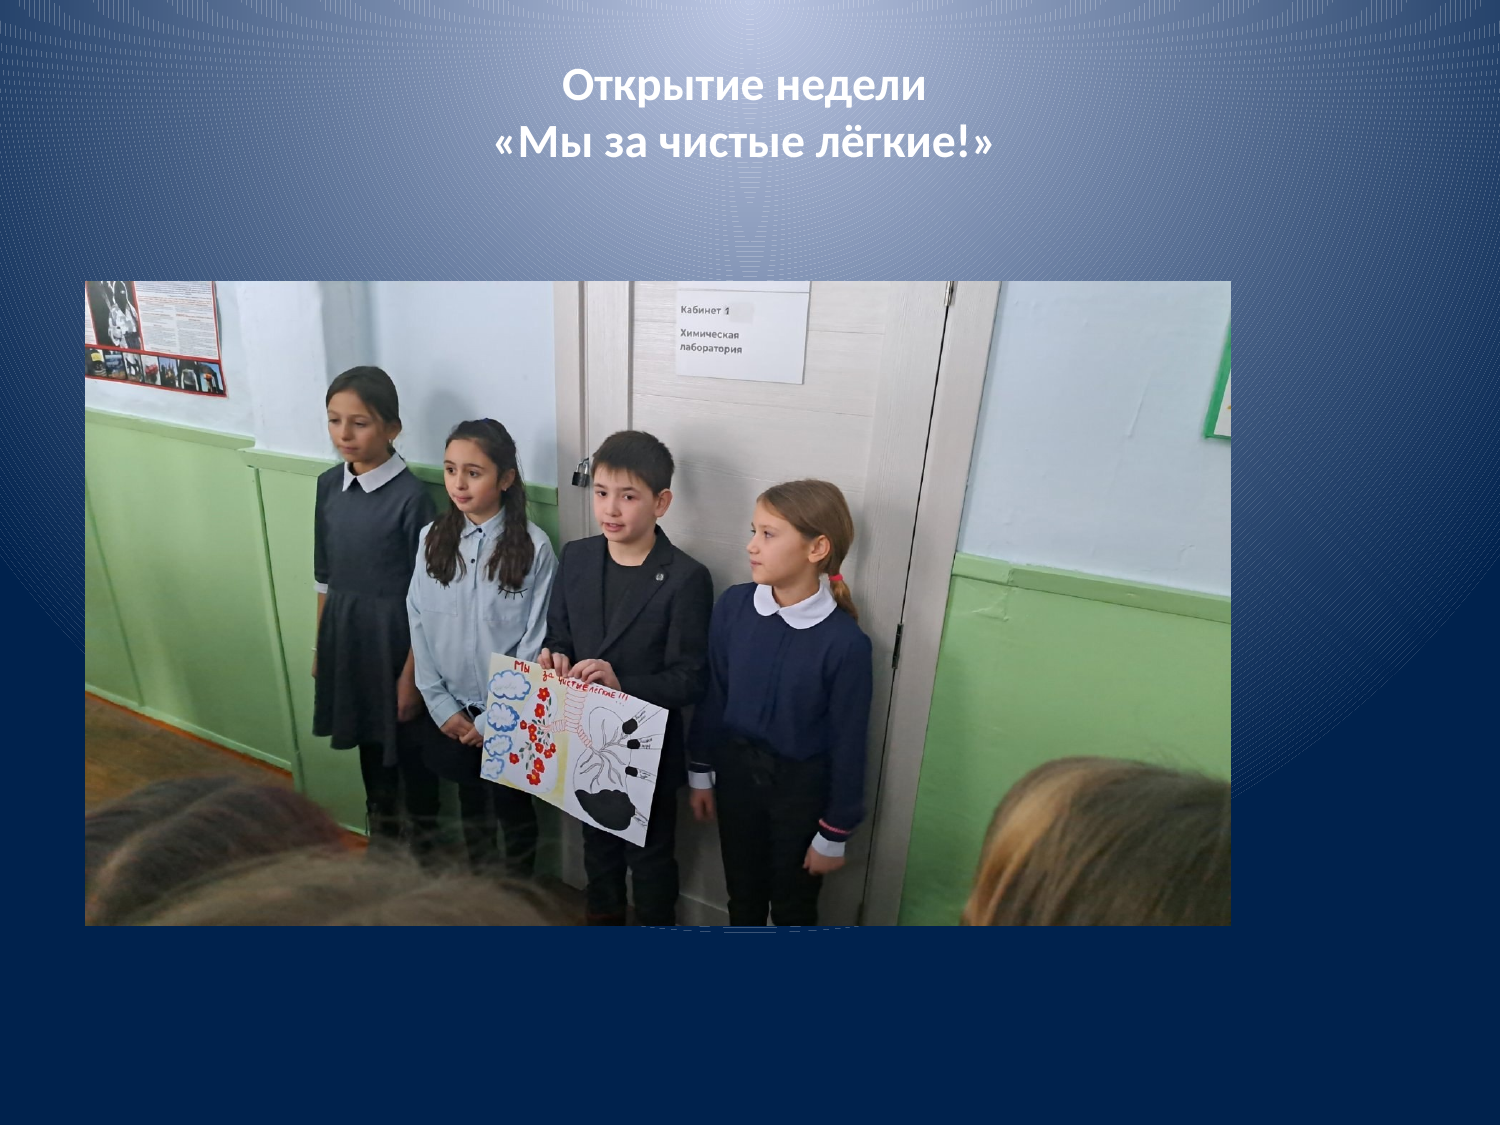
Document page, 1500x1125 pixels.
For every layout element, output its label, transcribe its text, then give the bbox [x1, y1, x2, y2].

picture [85, 280, 1231, 926]
title Открытие недели «Мы за чистые лёгкие!» [75, 45, 1425, 233]
